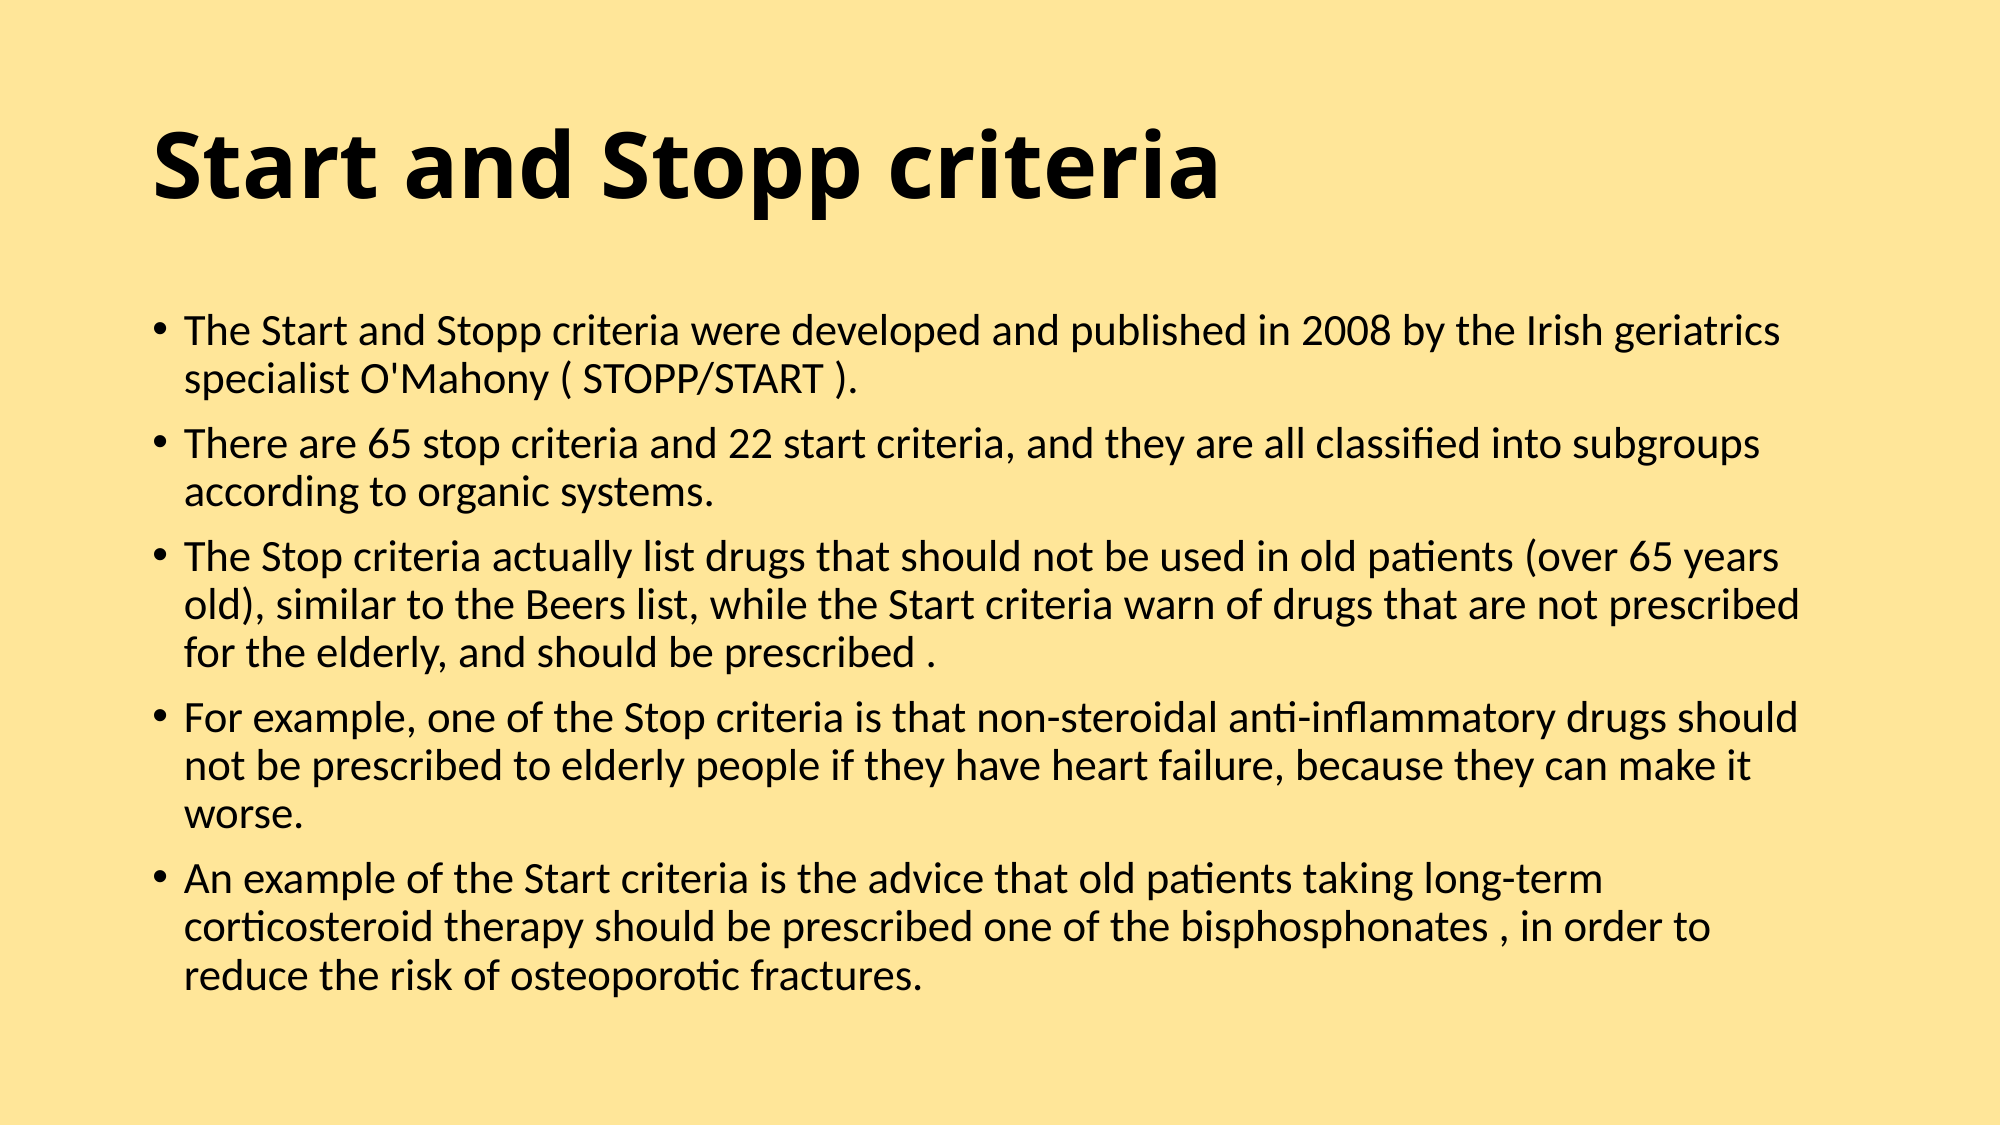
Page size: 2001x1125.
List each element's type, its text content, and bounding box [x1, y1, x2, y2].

list The Start and Stopp criteria were developed and published in 2008 by the Irish geriatrics specialist O'Mahony ( STOPP/START ). There are 65 stop criteria and 22 start criteria, and they are all classified into subgroups according to organic systems. The Stop criteria actually list drugs that should not be used in old patients (over 65 years old), similar to the Beers list, while the Start criteria warn of drugs that are not prescribed for the elderly, and should be prescribed . For example, one of the Stop criteria is that non-steroidal anti-inflammatory drugs should not be prescribed to elderly people if they have heart failure, because they can make it worse. An example of the Start criteria is the advice that old patients taking long-term corticosteroid therapy should be prescribed one of the bisphosphonates , in order to reduce the risk of osteoporotic fractures. [137, 299, 1863, 1014]
title Start and Stopp criteria [137, 59, 1863, 278]
